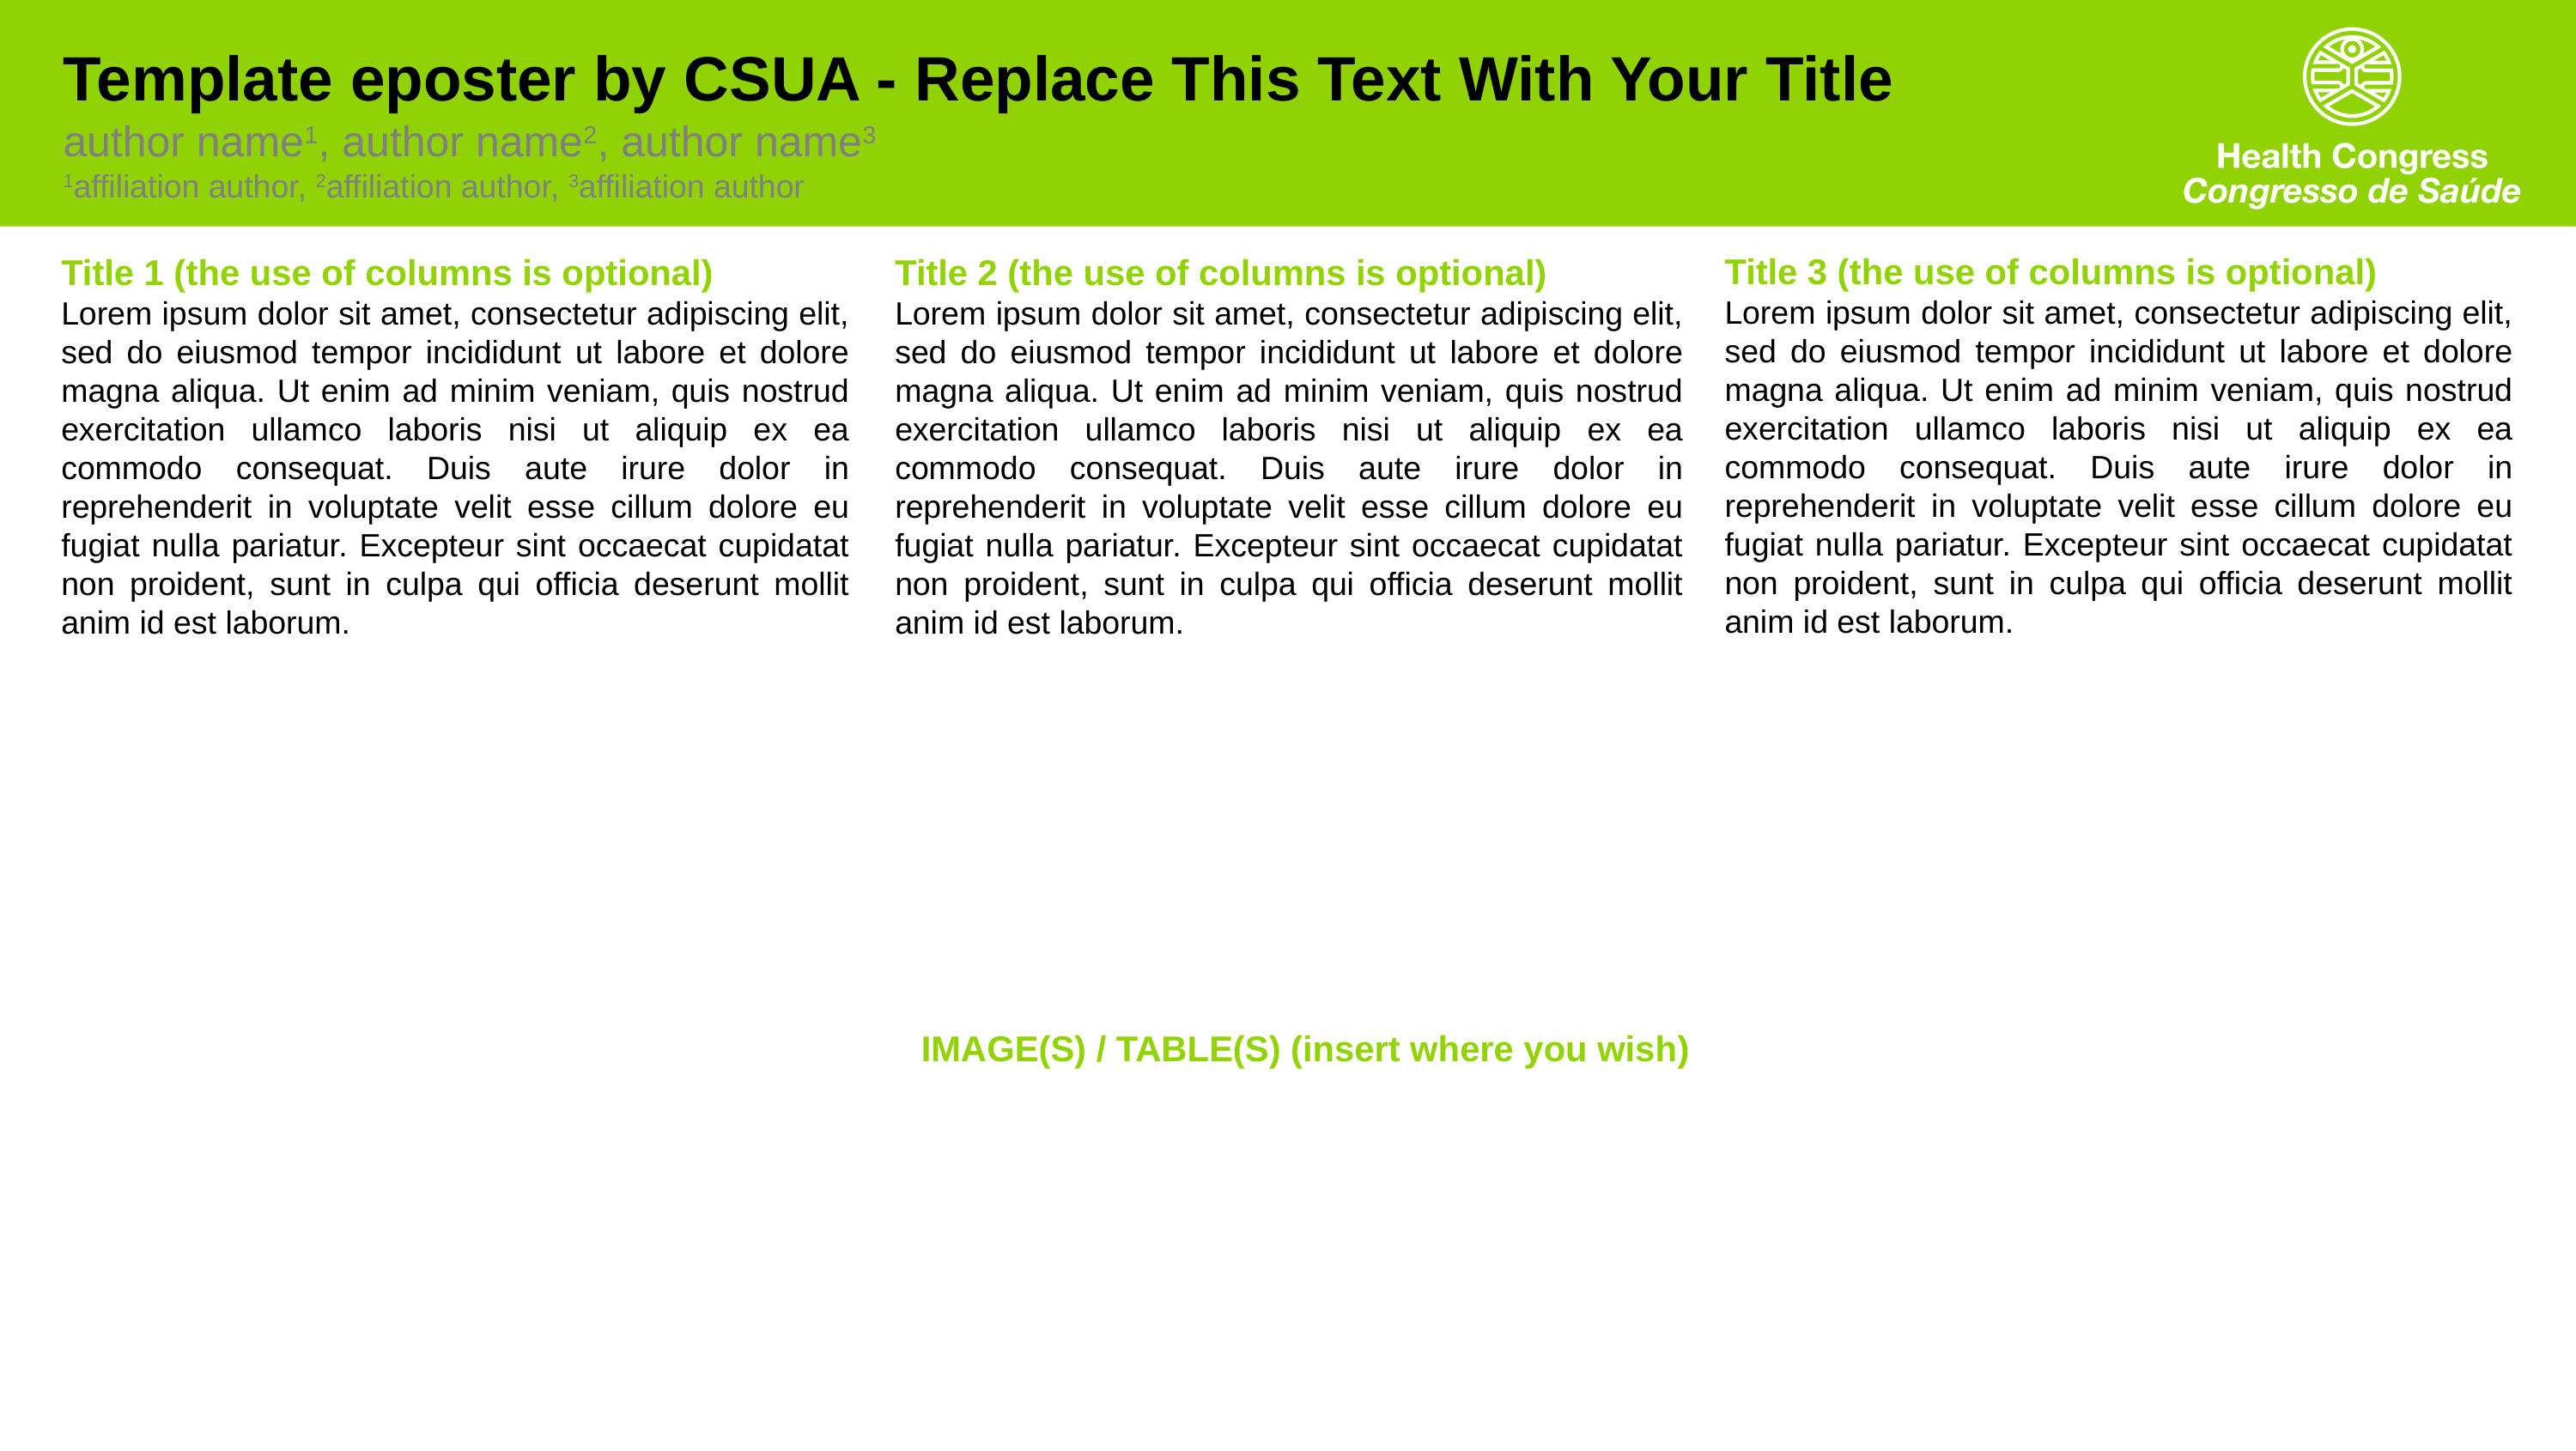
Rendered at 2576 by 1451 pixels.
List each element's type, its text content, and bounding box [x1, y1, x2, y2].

picture [2170, 15, 2537, 228]
text_box [0, 0, 2576, 228]
text_box IMAGE(S) / TABLE(S) (insert where you wish) [898, 1019, 1712, 1118]
text_box Title 1 (the use of columns is optional) Lorem ipsum dolor sit amet, consectetur adipiscing elit, sed do eiusmod tempor incididunt ut labore et dolore magna aliqua. Ut enim ad minim veniam, quis nostrud exercitation ullamco laboris nisi ut aliquip ex ea commodo consequat. Duis aute irure dolor in reprehenderit in voluptate velit esse cillum dolore eu fugiat nulla pariatur. Excepteur sint occaecat cupidatat non proident, sunt in culpa qui officia deserunt mollit anim id est laborum. [48, 243, 862, 690]
text_box Title 3 (the use of columns is optional) Lorem ipsum dolor sit amet, consectetur adipiscing elit, sed do eiusmod tempor incididunt ut labore et dolore magna aliqua. Ut enim ad minim veniam, quis nostrud exercitation ullamco laboris nisi ut aliquip ex ea commodo consequat. Duis aute irure dolor in reprehenderit in voluptate velit esse cillum dolore eu fugiat nulla pariatur. Excepteur sint occaecat cupidatat non proident, sunt in culpa qui officia deserunt mollit anim id est laborum. [1711, 242, 2526, 689]
text_box Title 2 (the use of columns is optional) Lorem ipsum dolor sit amet, consectetur adipiscing elit, sed do eiusmod tempor incididunt ut labore et dolore magna aliqua. Ut enim ad minim veniam, quis nostrud exercitation ullamco laboris nisi ut aliquip ex ea commodo consequat. Duis aute irure dolor in reprehenderit in voluptate velit esse cillum dolore eu fugiat nulla pariatur. Excepteur sint occaecat cupidatat non proident, sunt in culpa qui officia deserunt mollit anim id est laborum. [882, 243, 1696, 690]
text_box Template eposter by CSUA - Replace This Text With Your Title author name1, author name2, author name3 1affiliation author, 2affiliation author, 3affiliation author [50, 32, 2170, 210]
